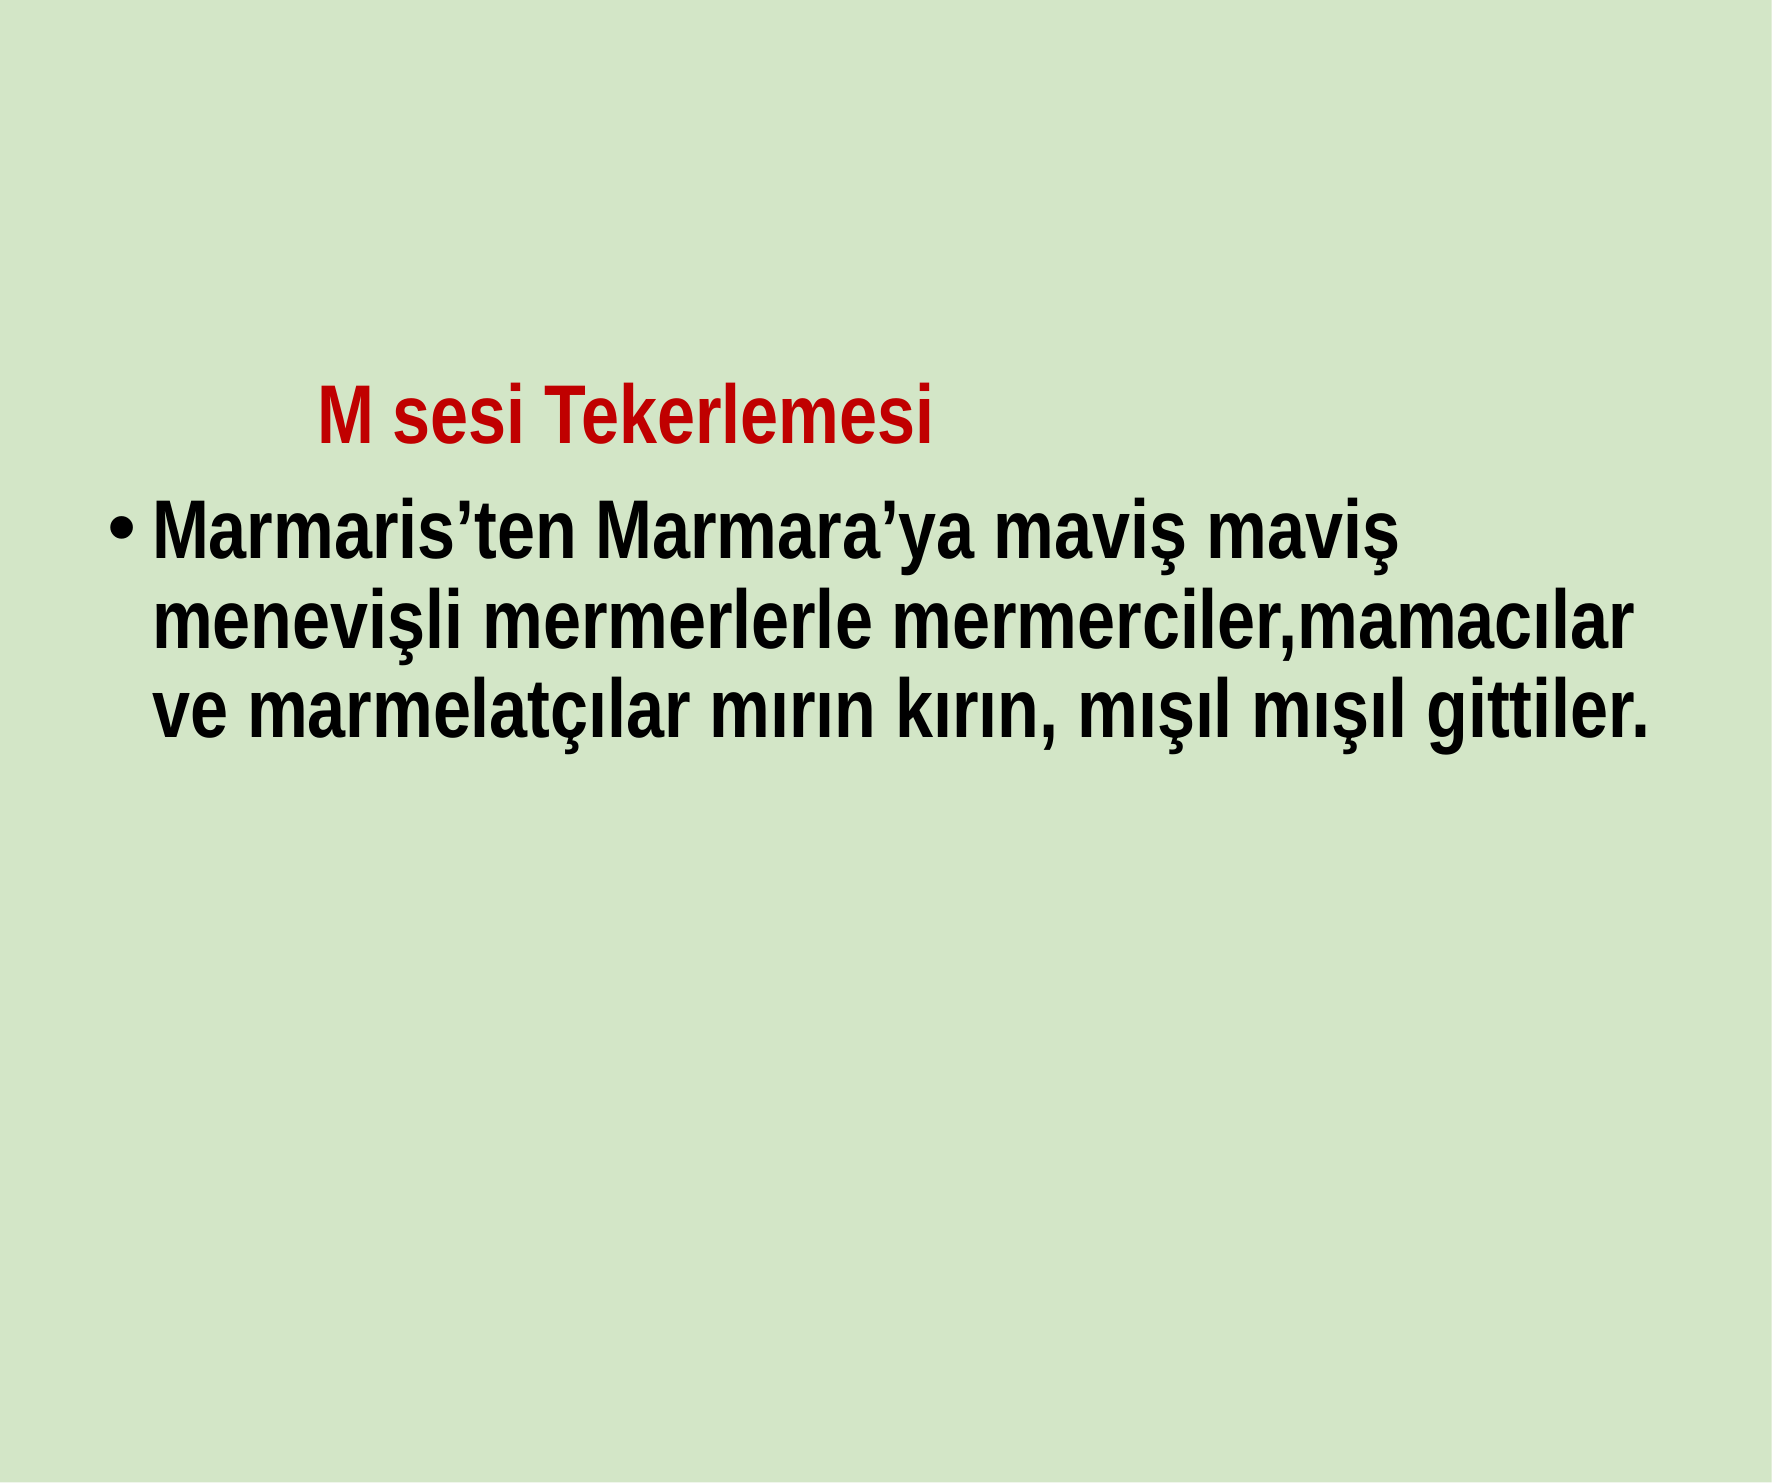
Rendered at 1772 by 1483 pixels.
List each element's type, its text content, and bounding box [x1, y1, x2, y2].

list M sesi Tekerlemesi Marmaris’ten Marmara’ya maviş maviş menevişli mermerlerle mermerciler,mamacılar ve marmelatçılar mırın kırın, mışıl mışıl gittiler. [93, 364, 1669, 1305]
